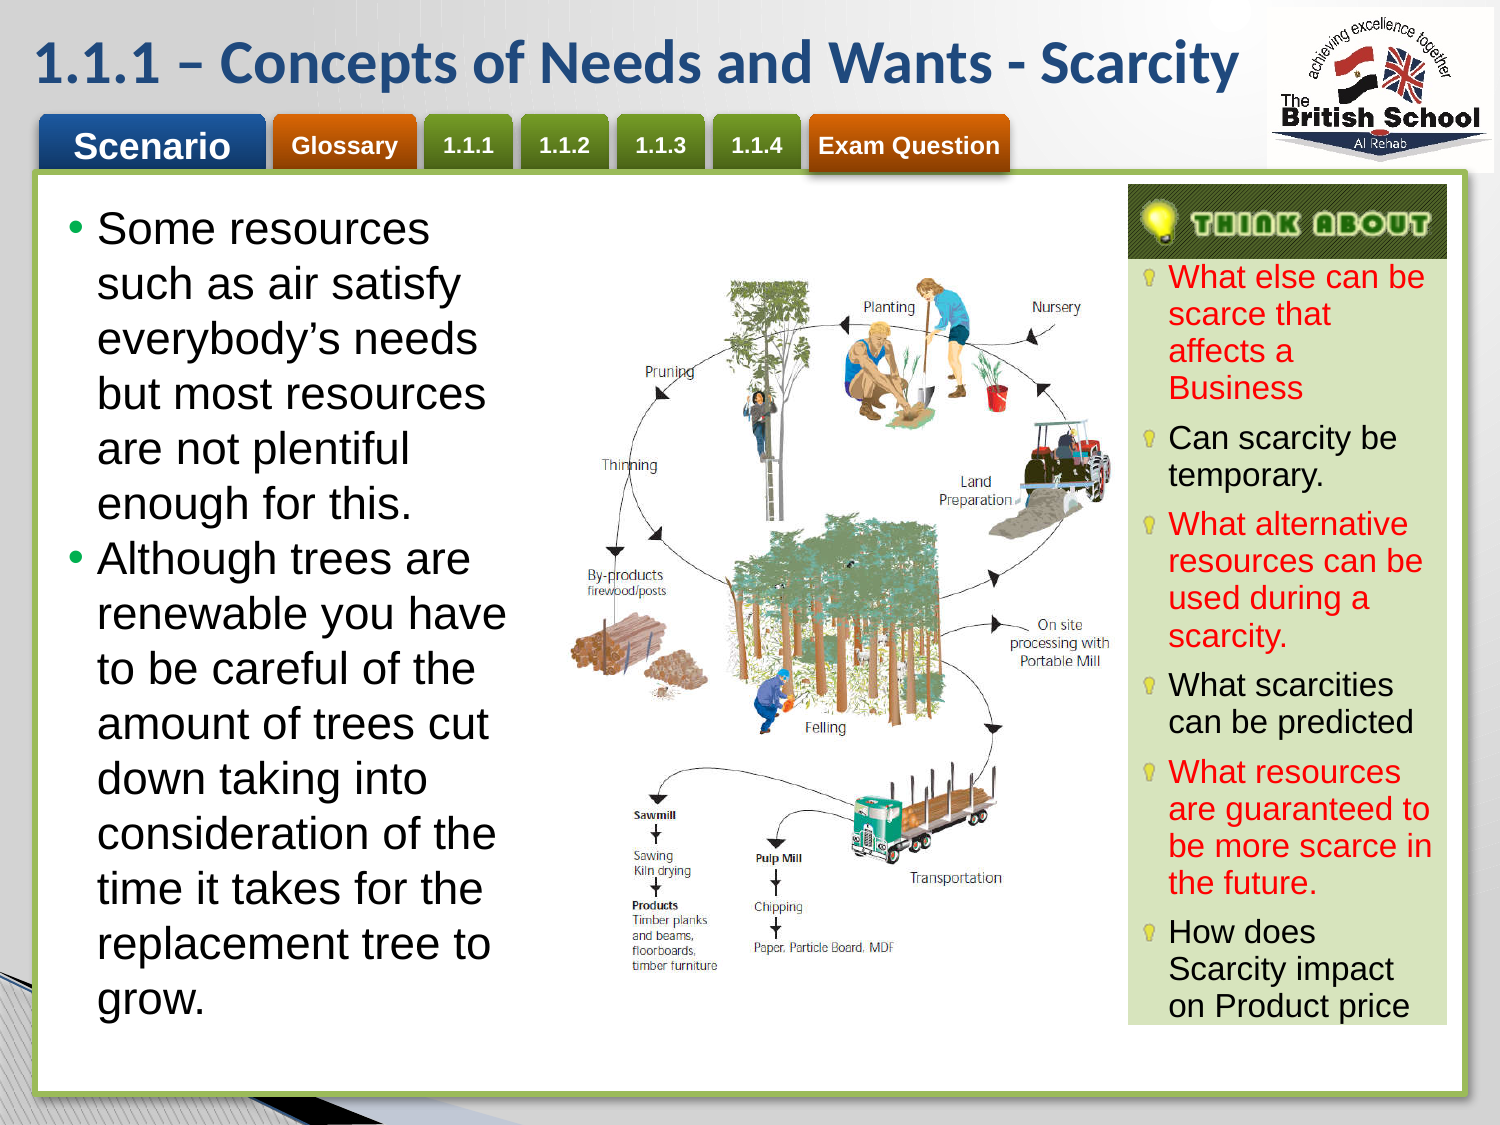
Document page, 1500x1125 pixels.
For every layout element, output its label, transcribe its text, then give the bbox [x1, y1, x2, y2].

title 1.1.1 – Concepts of Needs and Wants - Scarcity [17, 7, 1294, 110]
picture [281, 1114, 303, 1125]
picture [1139, 426, 1159, 450]
picture [1267, 7, 1495, 173]
picture [1138, 195, 1436, 252]
picture [1139, 673, 1159, 697]
picture [1139, 759, 1159, 784]
picture [1139, 265, 1159, 289]
picture [1139, 920, 1159, 944]
picture [565, 278, 1117, 977]
picture [1139, 512, 1159, 537]
table_cell What else can be scarce that affects a Business Can scarcity be temporary. What alternative resources can be used during a scarcity. What scarcities can be predicted What resources are guaranteed to be more scarce in the future. How does Scarcity impact on Product price [1128, 259, 1447, 1025]
table_header [1128, 184, 1447, 259]
text_box Some resources such as air satisfy everybody’s needs but most resources are not plentiful enough for this. Although trees are renewable you have to be careful of the amount of trees cut down taking into consideration of the time it takes for the replacement tree to grow. [53, 191, 555, 1032]
